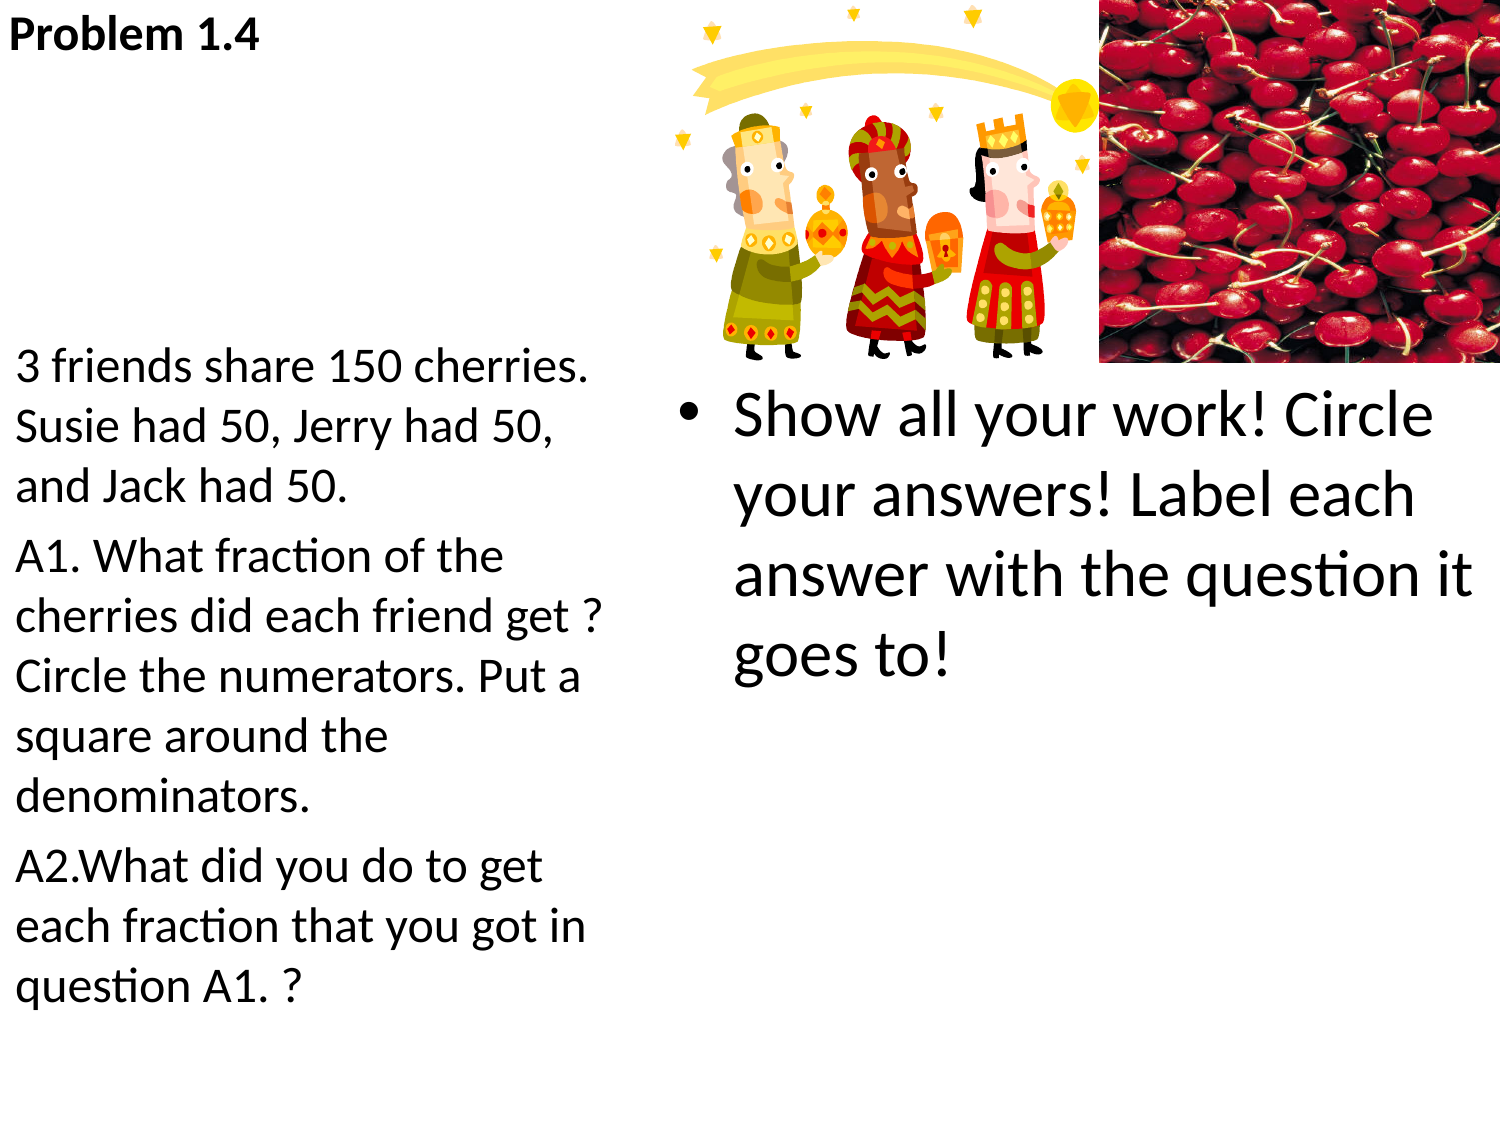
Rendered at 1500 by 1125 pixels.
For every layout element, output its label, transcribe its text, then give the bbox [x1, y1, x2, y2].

list 3 friends share 150 cherries. Susie had 50, Jerry had 50, and Jack had 50. A1. What fraction of the cherries did each friend get ? Circle the numerators. Put a square around the denominators. A2.What did you do to get each fraction that you got in question A1. ? [0, 324, 625, 1125]
list Show all your work! Circle your answers! Label each answer with the question it goes to! [662, 362, 1500, 1125]
picture [674, 0, 1500, 364]
title Problem 1.4 [0, 0, 488, 68]
